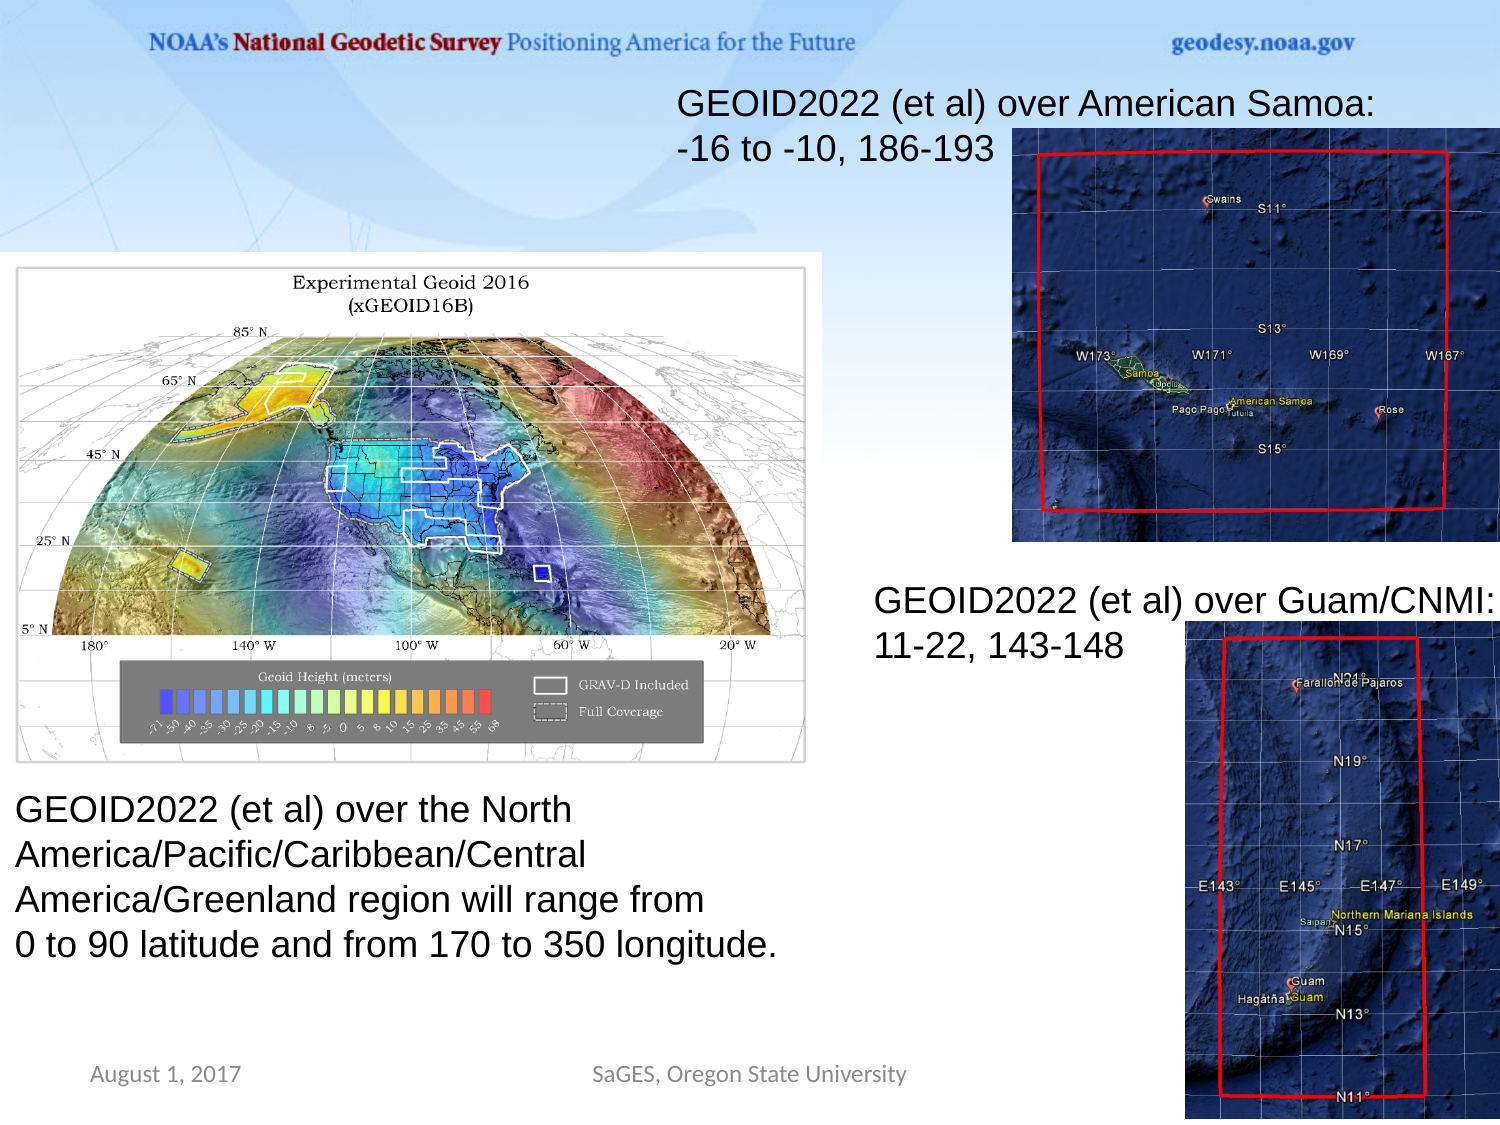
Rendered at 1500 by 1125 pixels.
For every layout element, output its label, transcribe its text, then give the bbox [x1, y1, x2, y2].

picture [0, 0, 1500, 1125]
text_box GEOID2022 (et al) over the North America/Pacific/Caribbean/Central America/Greenland region will range from 0 to 90 latitude and from 170 to 350 longitude. [0, 787, 804, 973]
footer SaGES, Oregon State University [512, 1042, 988, 1103]
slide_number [75, 1042, 425, 1103]
text_box GEOID2022 (et al) over American Samoa: -16 to -10, 186-193 [661, 71, 1391, 177]
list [0, 252, 823, 779]
text_box GEOID2022 (et al) over Guam/CNMI: 11-22, 143-148 [858, 568, 1500, 674]
